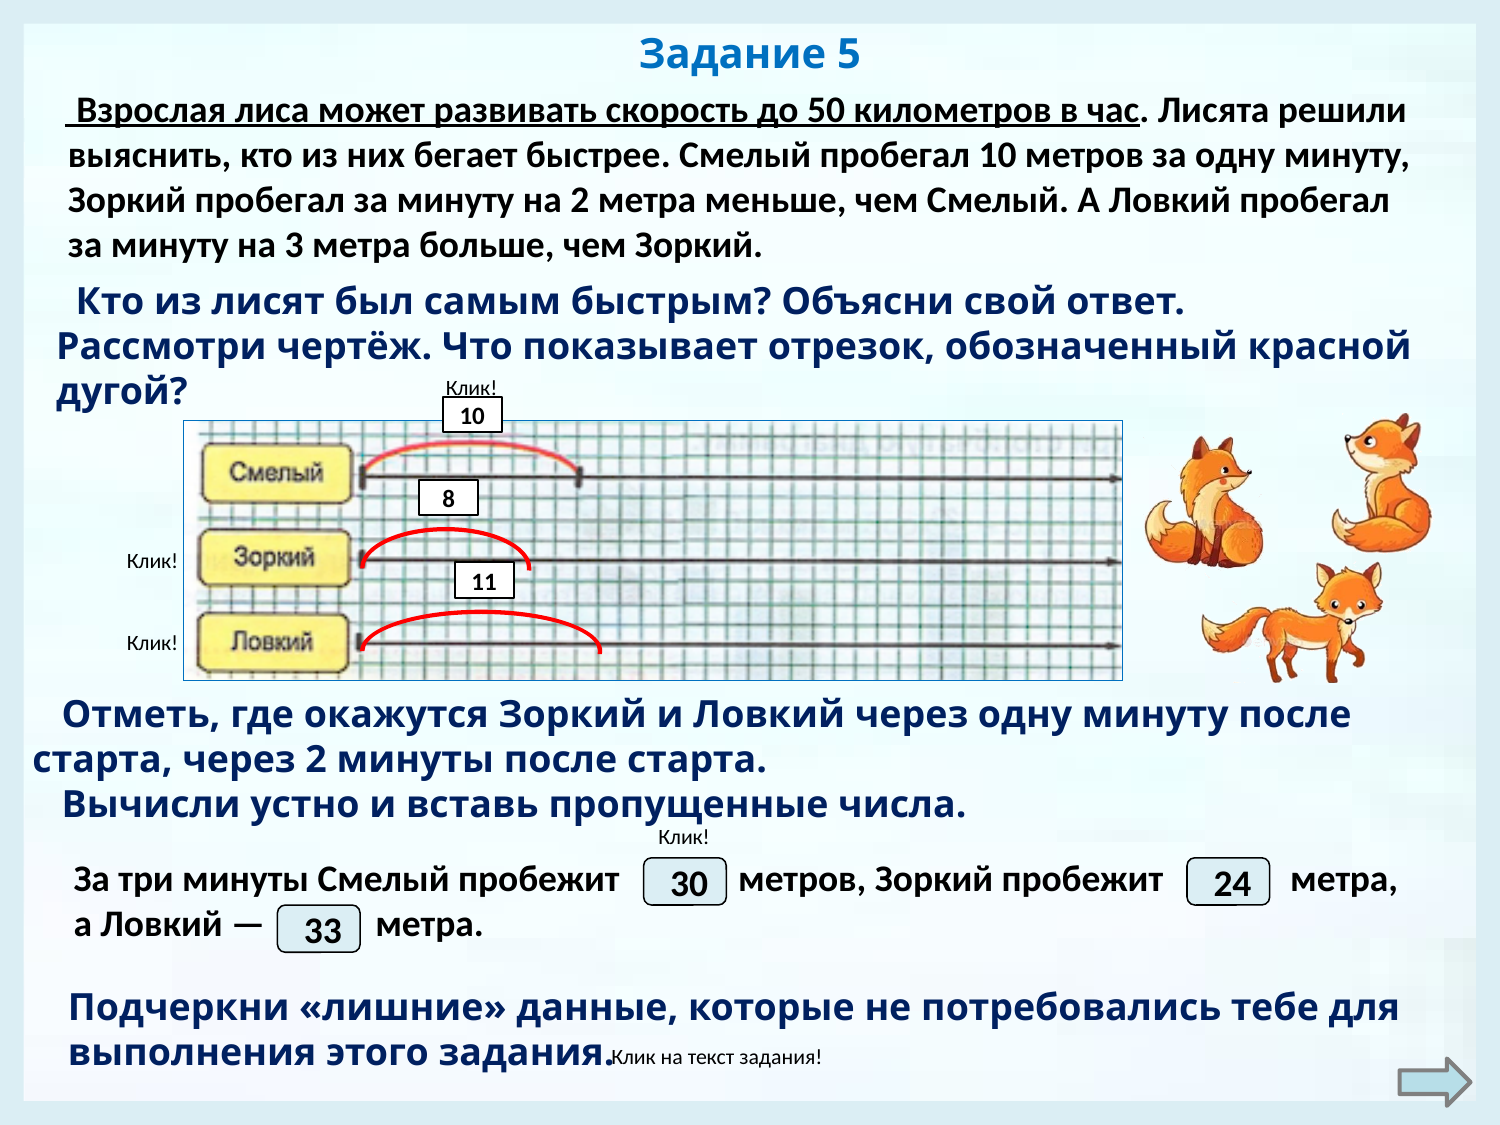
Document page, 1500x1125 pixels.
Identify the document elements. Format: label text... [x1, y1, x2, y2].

text_box Клик! [112, 621, 177, 663]
text_box 30 [641, 855, 729, 908]
text_box Взрослая лиса может развивать скорость до 50 километров в час. Лисята решили выяснить, кто из них бегает быстрее. Смелый пробегал 10 метров за одну минуту, Зоркий пробегал за минуту на 2 метра меньше, чем Смелый. А Ловкий пробегал за минуту на 3 метра больше, чем Зоркий. [53, 78, 1447, 269]
text_box За три минуты Смелый пробежит метров, Зоркий пробежит метра, а Ловкий — метра. [58, 846, 1424, 951]
picture [880, 24, 1476, 269]
text_box Клик! [643, 833, 739, 846]
text_box 24 [1184, 855, 1272, 908]
text_box [1397, 1056, 1473, 1108]
text_box Клик на текст задания! [596, 1034, 857, 1076]
text_box Задание 5 [620, 19, 880, 78]
text_box Кто из лисят был самым быстрым? Объясни свой ответ. Рассмотри чертёж. Что показывает отрезок, обозначенный красной дугой? [41, 269, 1489, 419]
text_box Отметь, где окажутся Зоркий и Ловкий через одну минуту после старта, через 2 минуты после старта. Вычисли устно и вставь пропущенные числа. [17, 682, 1471, 833]
text_box Клик! [112, 538, 177, 580]
text_box 10 [441, 395, 504, 419]
text_box Подчеркни «лишние» данные, которые не потребовались тебе для выполнения этого задания. [53, 975, 1459, 1081]
text_box 33 [275, 902, 363, 955]
picture [24, 24, 1476, 1101]
